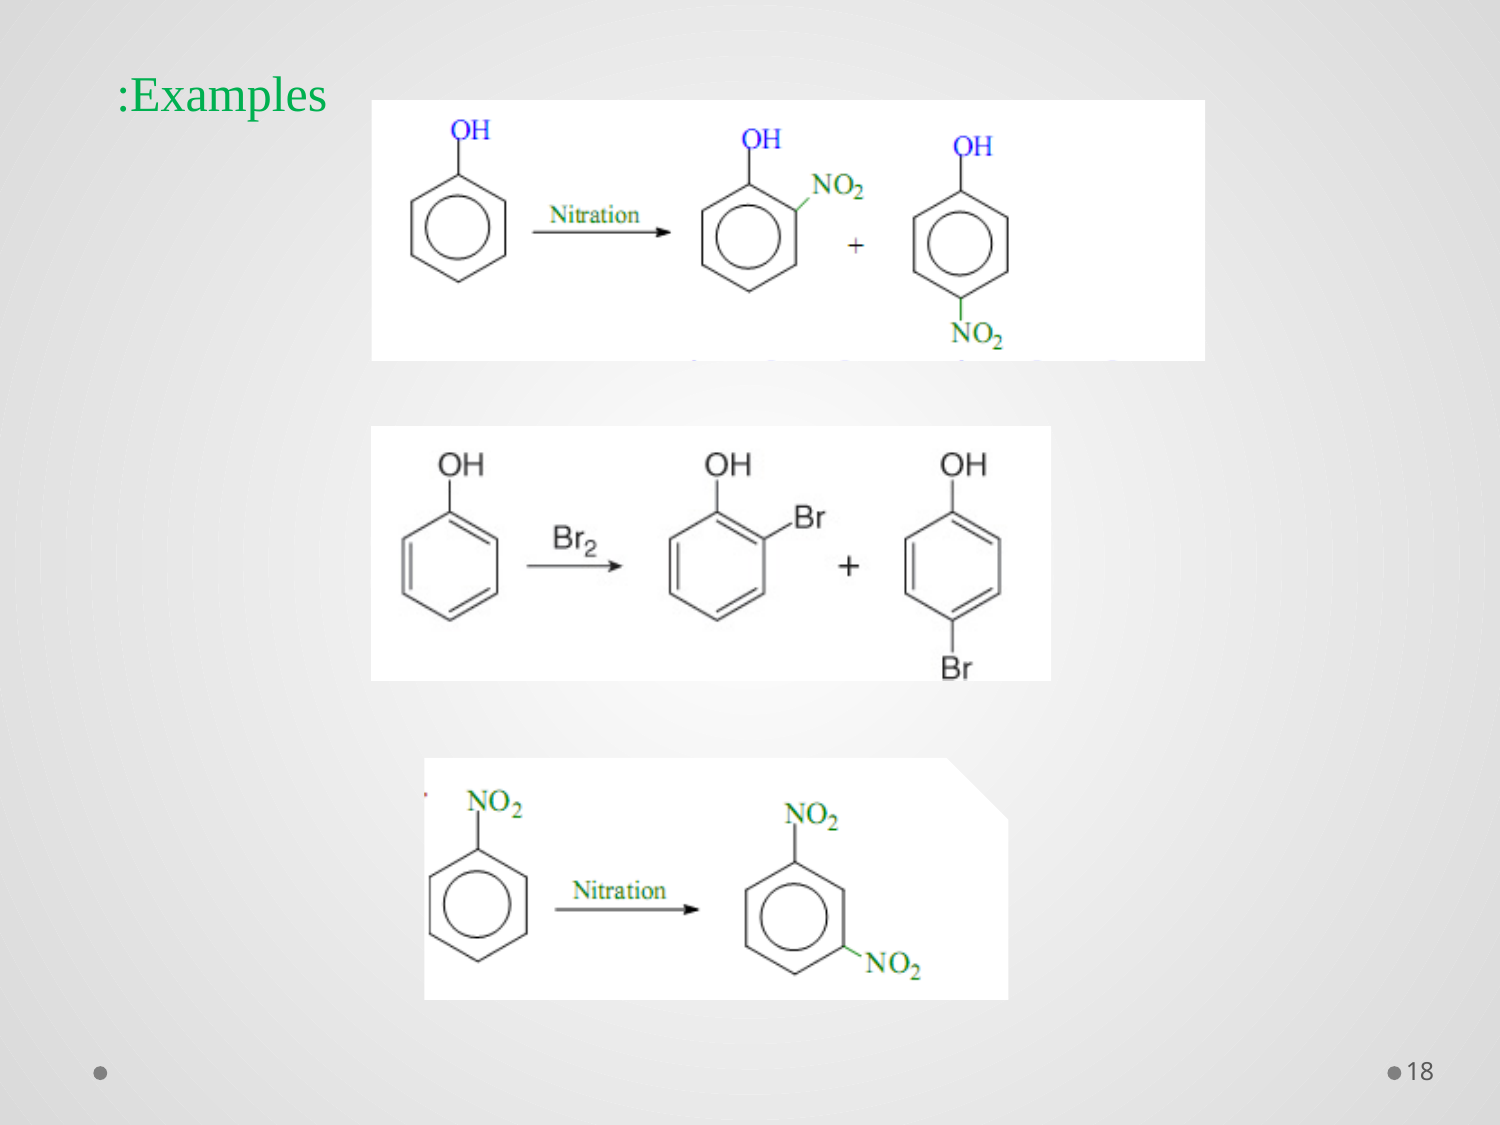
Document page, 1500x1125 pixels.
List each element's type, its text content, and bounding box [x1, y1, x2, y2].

text_box Examples: [101, 54, 343, 130]
picture [424, 757, 1009, 1001]
slide_number 18 [1401, 1042, 1494, 1103]
picture [370, 426, 1052, 681]
picture [371, 99, 1206, 361]
